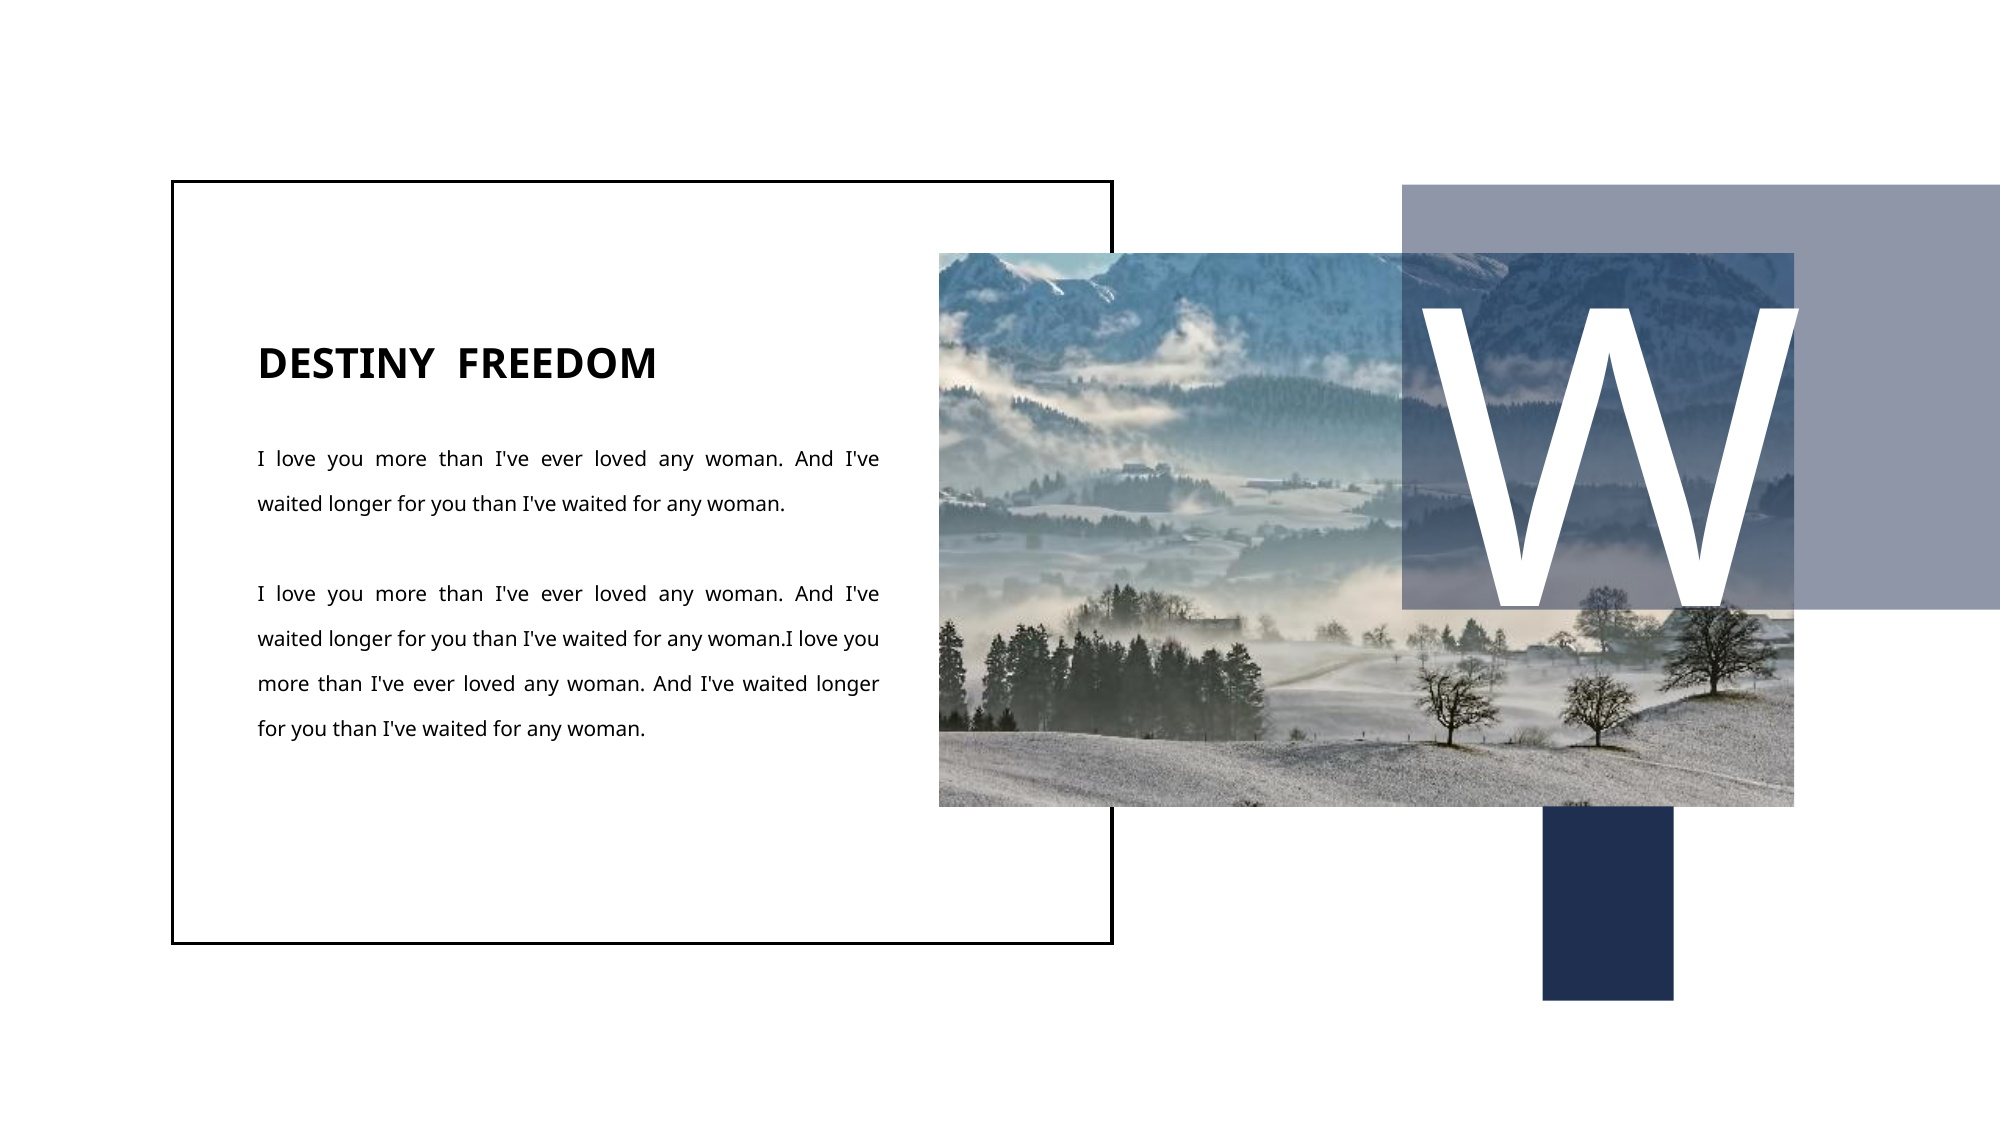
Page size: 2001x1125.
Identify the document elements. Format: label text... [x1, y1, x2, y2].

text_box [1814, 184, 2000, 611]
text_box [939, 253, 1795, 807]
text_box [1542, 805, 1675, 1002]
text_box DESTINY FREEDOM [242, 329, 797, 395]
text_box I love you more than I've ever loved any woman. And I've waited longer for you than I've waited for any woman. I love you more than I've ever loved any woman. And I've waited longer for you than I've waited for any woman.I love you more than I've ever loved any woman. And I've waited longer for you than I've waited for any woman. [242, 418, 895, 750]
text_box W [1402, 182, 1814, 697]
text_box [172, 181, 1113, 944]
